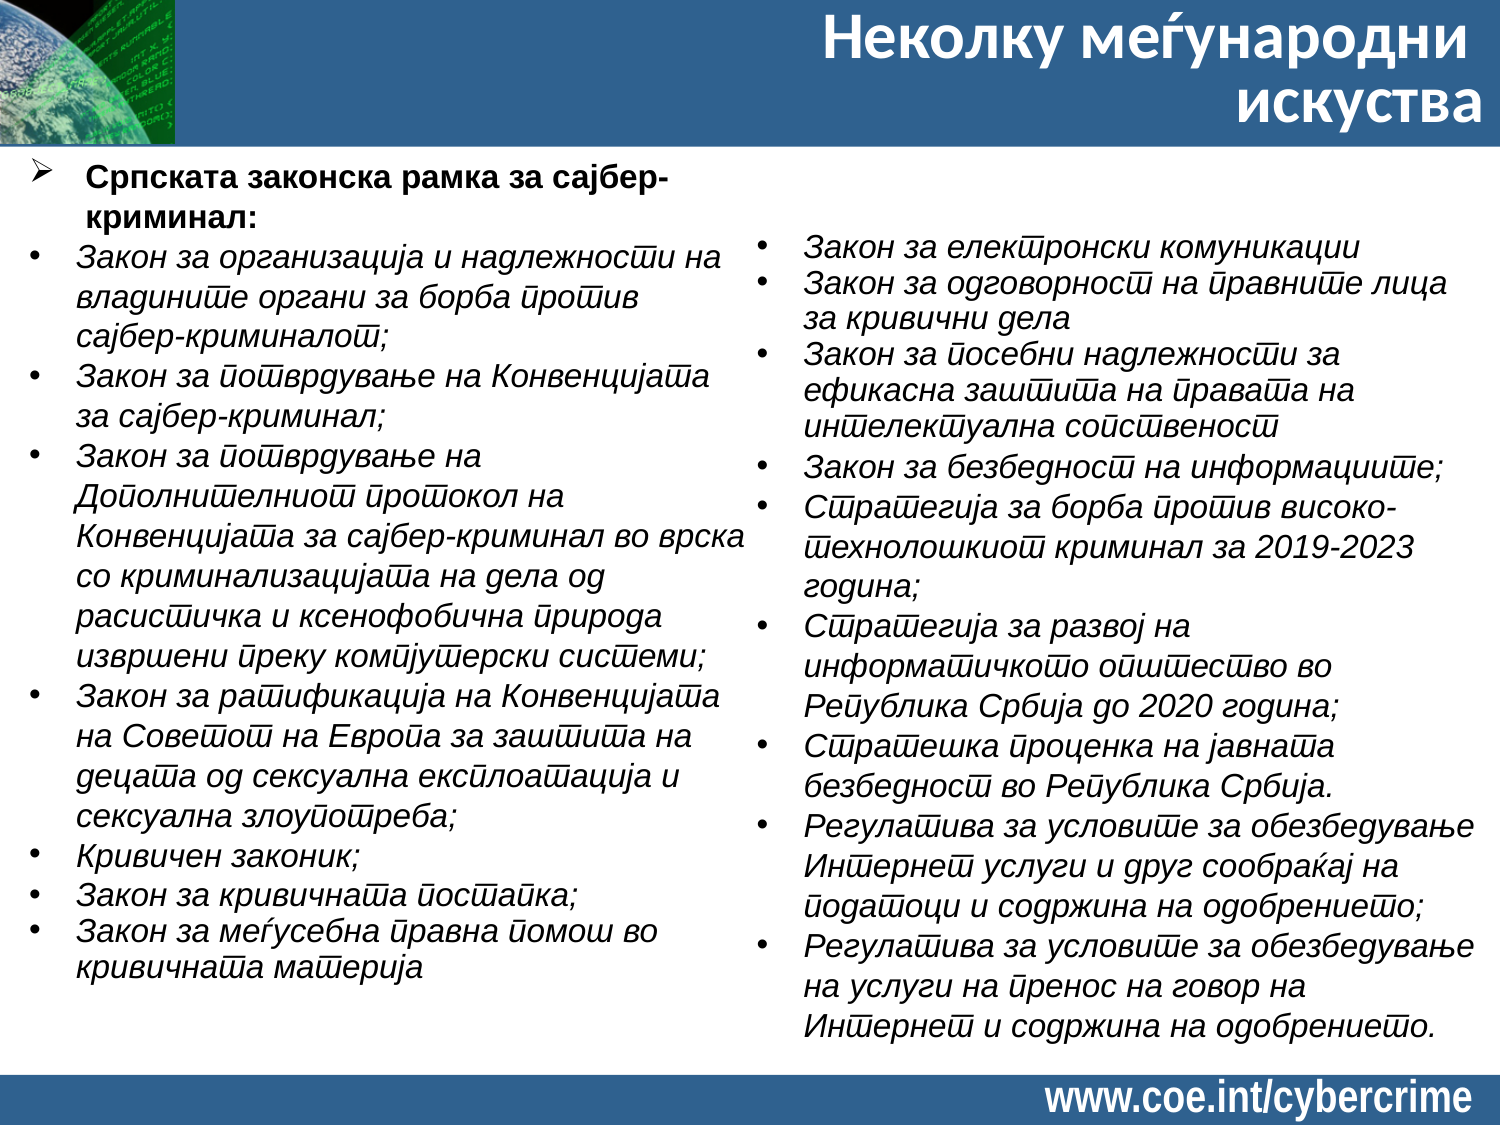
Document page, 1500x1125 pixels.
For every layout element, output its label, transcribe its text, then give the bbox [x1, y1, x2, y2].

text_box Српската законска рамка за сајбер-криминал: Закон за организација и надлежности на владините органи за борба против сајбер-криминалот; Закон за потврдување на Конвенцијата за сајбер-криминал; Закон за потврдување на Дополнителниот протокол на Конвенцијата за сајбер-криминал во врска со криминализацијата на дела од расистичка и ксенофобична природа извршени преку компјутерски системи; Закон за ратификација на Конвенцијата на Советот на Европа за заштита на децата од сексуална експлоатација и сексуална злоупотреба; Кривичен законик; Закон за кривичната постапка; Закон за меѓусебна правна помош во кривичната материја [14, 147, 765, 993]
text_box [0, 1073, 1030, 1125]
text_box Закон за електронски комуникации Закон за одговорност на правните лица за кривични дела Закон за посебни надлежности за ефикасна заштита на правата на интелектуална сопственост Закон за безбедност на информациите; Стратегија за борба против високо-технолошкиот криминал за 2019-2023 година; Стратегија за развој на информатичкото општество во Република Србија до 2020 година; Стратешка проценка на јавната безбедност во Република Србија. Регулатива за условите за обезбедување Интернет услуги и друг сообраќај на податоци и содржина на одобрението; Регулатива за условите за обезбедување на услуги на пренос на говор на Интернет и содржина на одобрението. [741, 222, 1500, 1052]
text_box Неколку меѓународни искуства [178, 0, 1500, 149]
picture [0, 0, 175, 144]
text_box www.coe.int/cybercrime [1030, 1059, 1500, 1125]
